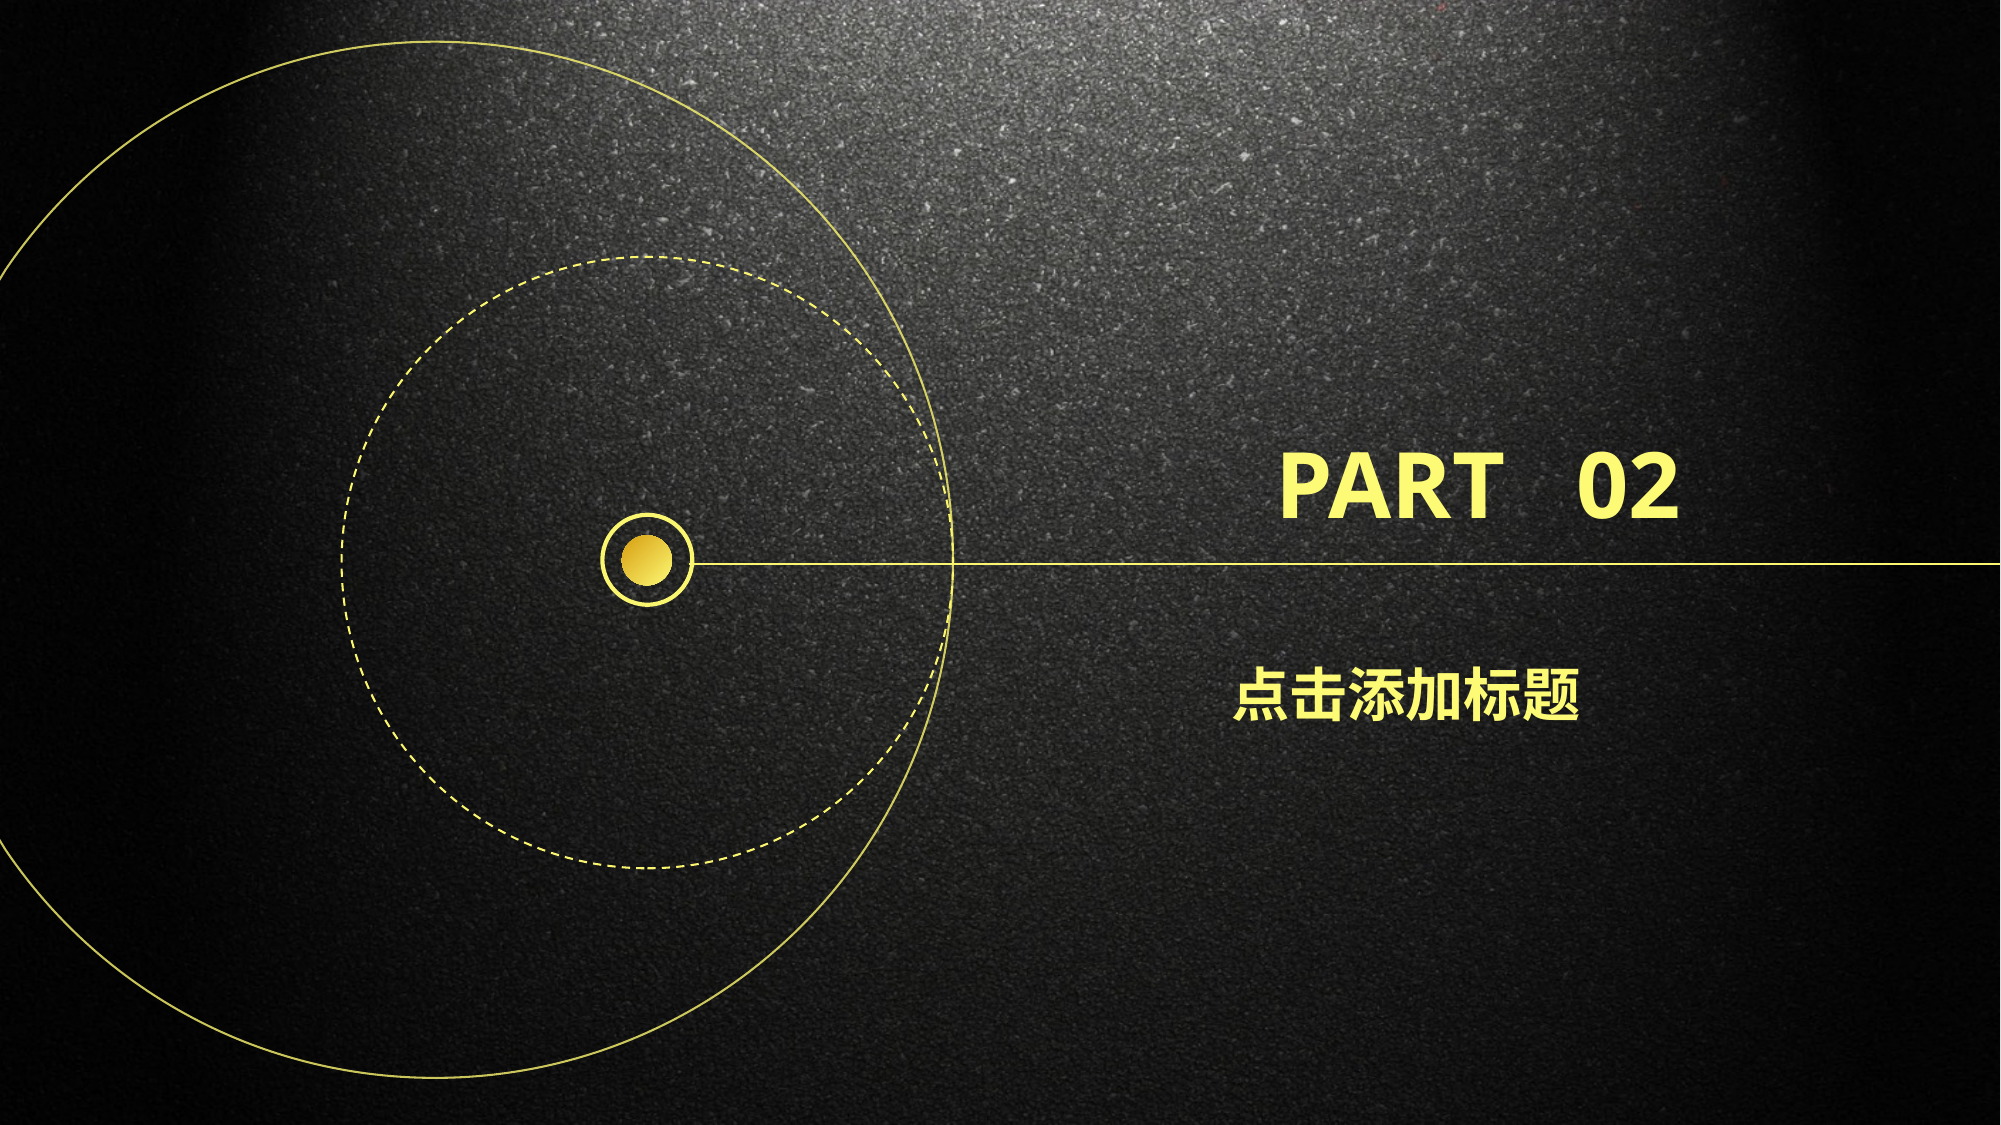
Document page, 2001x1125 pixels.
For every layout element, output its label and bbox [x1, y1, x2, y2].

picture [1345, 0, 2001, 1125]
picture [0, 0, 1344, 1125]
text_box [602, 514, 693, 605]
